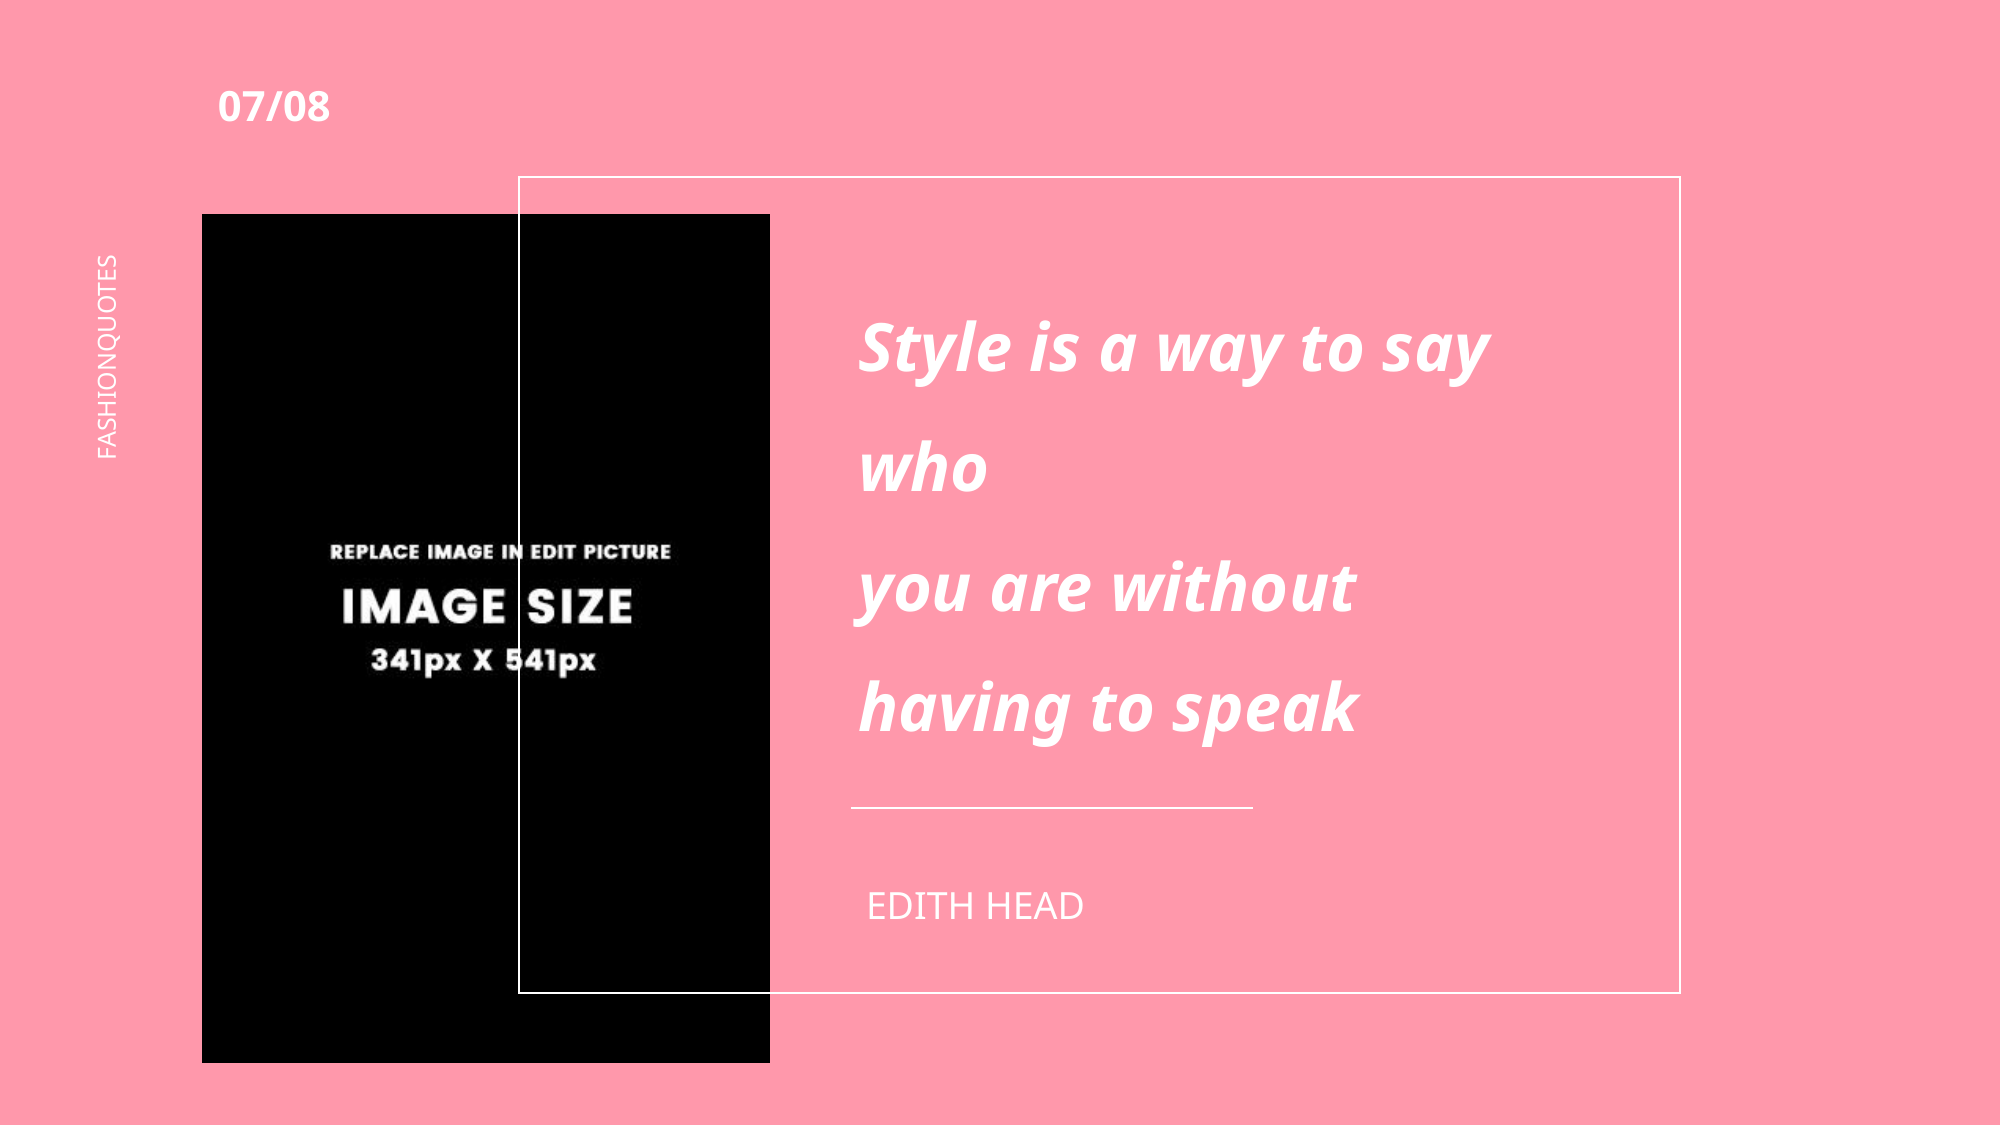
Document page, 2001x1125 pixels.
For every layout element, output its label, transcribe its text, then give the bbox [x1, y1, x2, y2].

text_box FASHIONQUOTES [83, 51, 129, 476]
picture [202, 214, 770, 1064]
text_box [518, 176, 1680, 993]
text_box 07/08 [202, 72, 425, 138]
